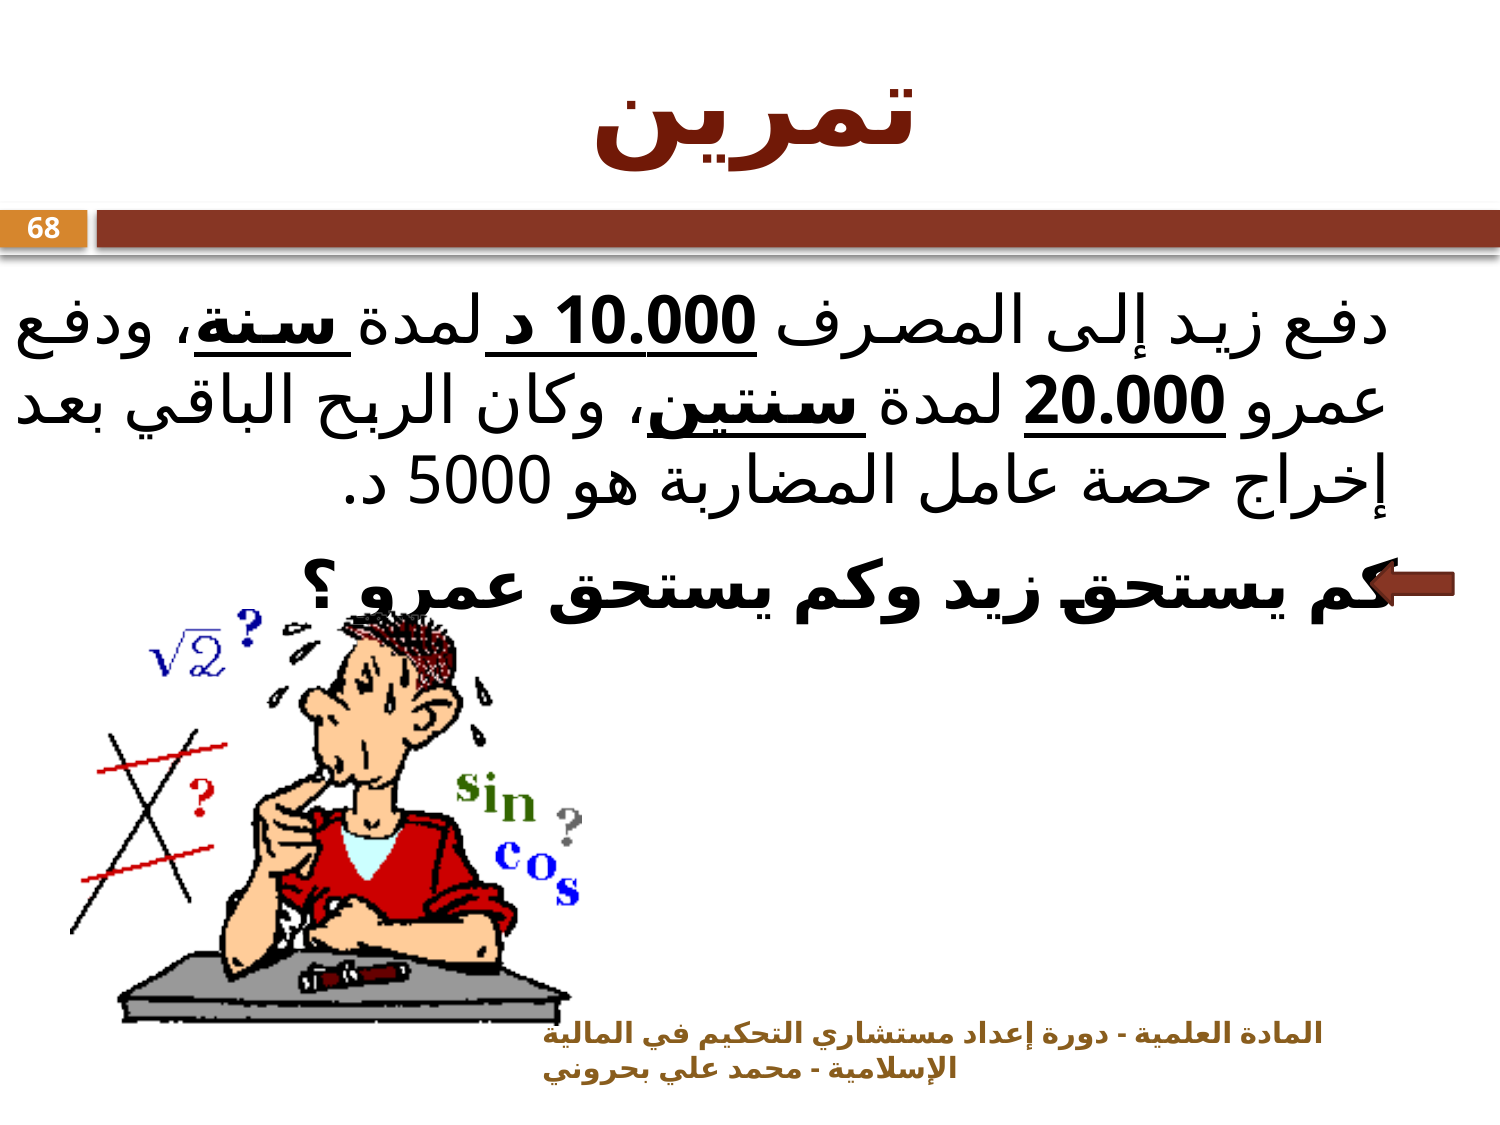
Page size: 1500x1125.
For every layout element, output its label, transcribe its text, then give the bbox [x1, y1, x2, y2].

title تمرين [46, 0, 1465, 200]
footer المادة العلمية - دورة إعداد مستشاري التحكيم في المالية الإسلامية - محمد علي بحروني [527, 1043, 1417, 1080]
text_box [1369, 560, 1455, 607]
picture [70, 609, 583, 1027]
slide_number 68 [0, 208, 88, 249]
list دفع زيد إلى المصرف 10.000 د لمدة سنة، ودفع عمرو 20.000 لمدة سنتين، وكان الربح الباقي بعد إخراج حصة عامل المضاربة هو 5000 د. كم يستحق زيد وكم يستحق عمرو ؟ [0, 269, 1465, 1043]
